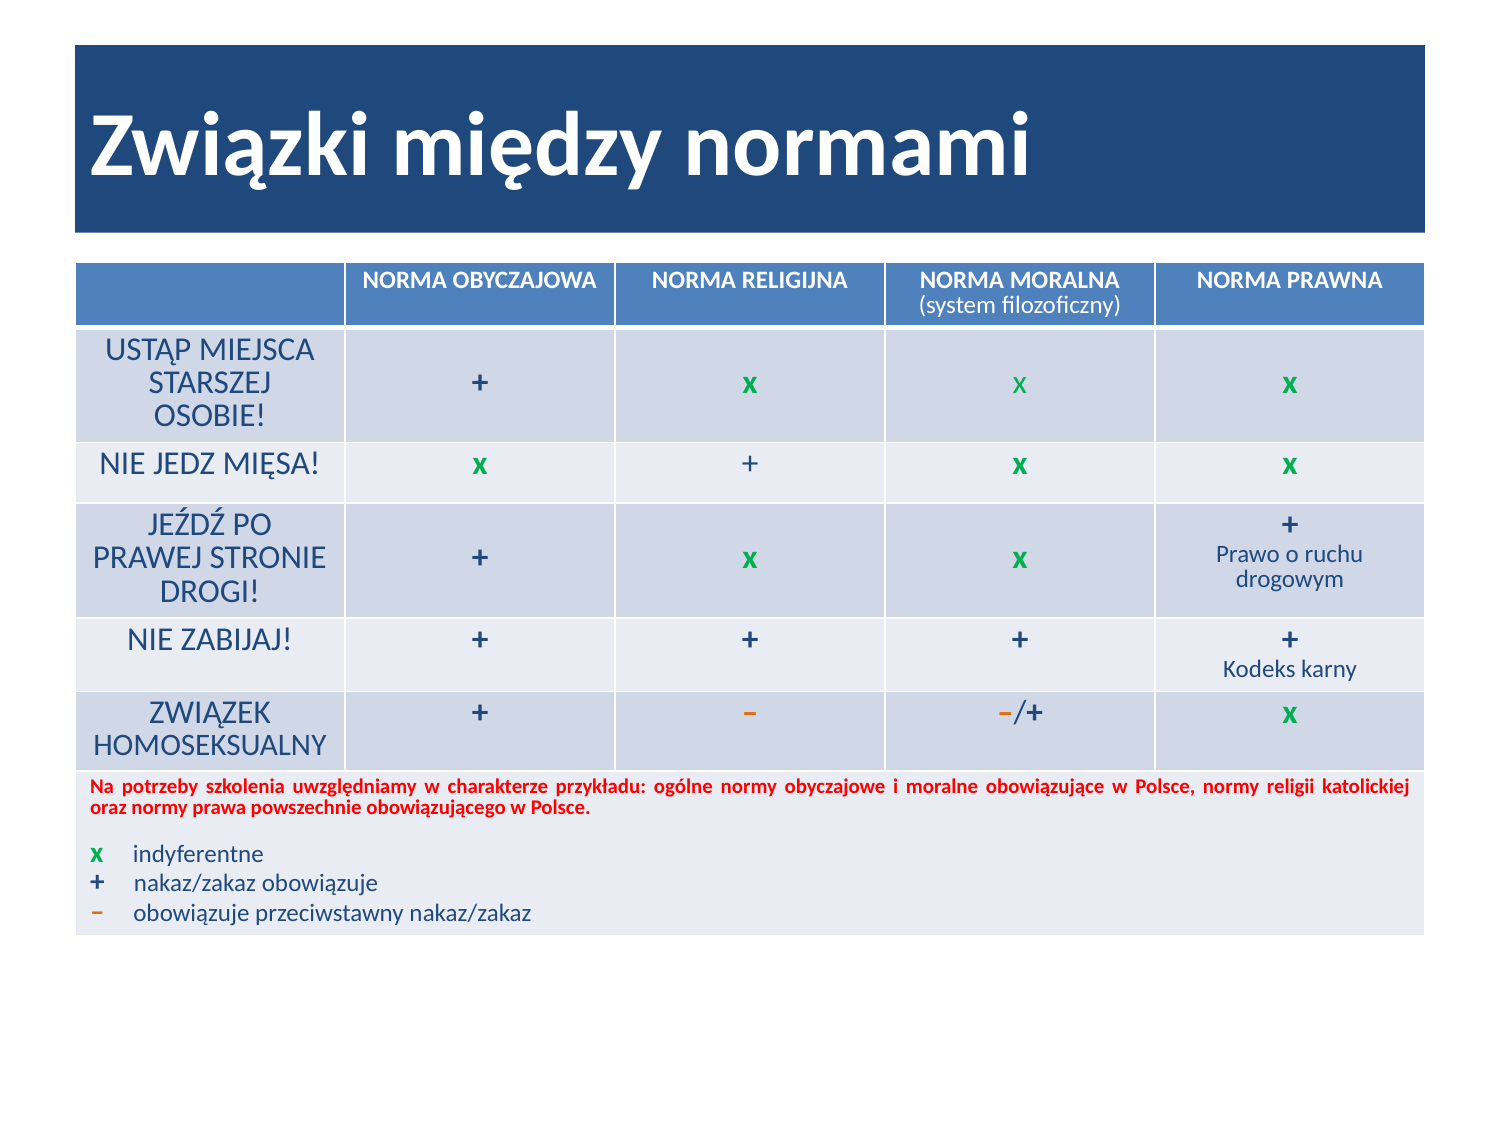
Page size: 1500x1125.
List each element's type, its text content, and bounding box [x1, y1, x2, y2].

table_cell NIE ZABIJAJ! [76, 619, 344, 691]
table_cell + [616, 619, 884, 691]
table_header NORMA RELIGIJNA [616, 263, 884, 325]
table_cell + [346, 619, 614, 691]
table_cell + [616, 443, 884, 502]
table_cell x [1156, 443, 1424, 502]
table_cell ZWIĄZEK HOMOSEKSUALNY [76, 692, 344, 770]
table_cell JEŹDŹ PO PRAWEJ STRONIE DROGI! [76, 504, 344, 617]
table_cell NIE JEDZ MIĘSA! [76, 443, 344, 502]
table_cell x [616, 504, 884, 617]
table_header [76, 263, 344, 325]
table_cell + Kodeks karny [1156, 619, 1424, 691]
table_cell x [1156, 692, 1424, 770]
table_cell – [616, 692, 884, 770]
table_cell + [886, 619, 1154, 691]
table_header NORMA PRAWNA [1156, 263, 1424, 325]
table_cell Na potrzeby szkolenia uwzględniamy w charakterze przykładu: ogólne normy obyczajowe i moralne obowiązujące w Polsce, normy religii katolickiej oraz normy prawa powszechnie obowiązującego w Polsce. x indyferentne + nakaz/zakaz obowiązuje – obowiązuje przeciwstawny nakaz/zakaz [76, 772, 1424, 935]
table_cell + Prawo o ruchu drogowym [1156, 504, 1424, 617]
table_cell x [616, 330, 884, 442]
table_cell x [346, 443, 614, 502]
table_cell –/+ [886, 692, 1154, 770]
title Związki między normami [75, 45, 1425, 233]
table_cell x [886, 330, 1154, 442]
table_cell USTĄP MIEJSCA STARSZEJ OSOBIE! [76, 330, 344, 442]
table_header NORMA OBYCZAJOWA [346, 263, 614, 325]
table_header NORMA MORALNA (system filozoficzny) [886, 263, 1154, 325]
table_cell x [886, 504, 1154, 617]
table_cell x [886, 443, 1154, 502]
table_cell x [1156, 330, 1424, 442]
table_cell + [346, 692, 614, 770]
table_cell + [346, 330, 614, 442]
table_cell + [346, 504, 614, 617]
